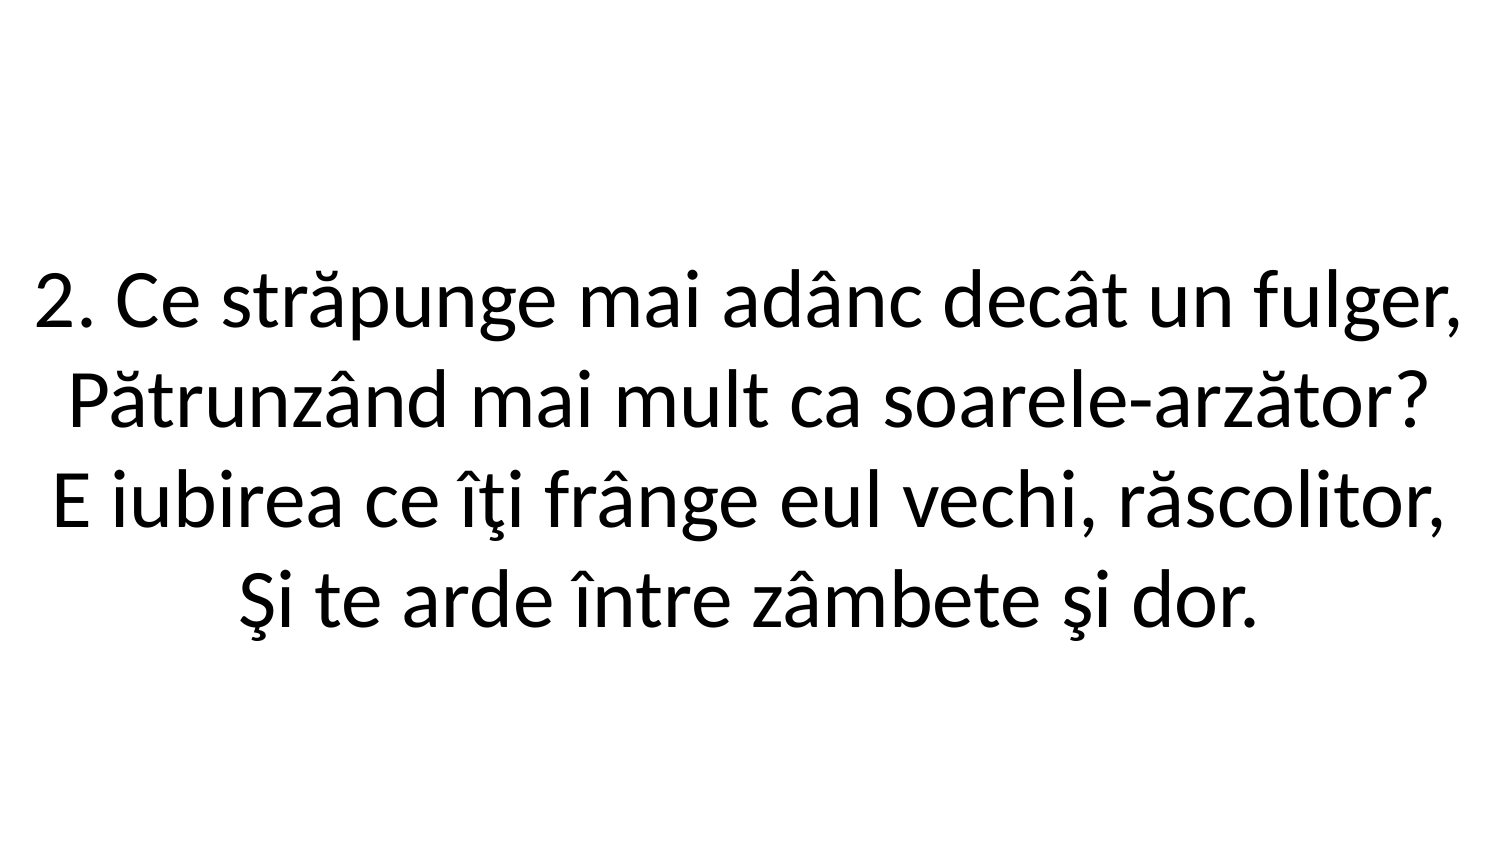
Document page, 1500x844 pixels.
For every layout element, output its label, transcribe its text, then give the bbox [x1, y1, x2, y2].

text_box 2. Ce străpunge mai adânc decât un fulger, Pătrunzând mai mult ca soarele-arzător? E iubirea ce îţi frânge eul vechi, răscolitor, Şi te arde între zâmbete şi dor. [19, 192, 1481, 652]
